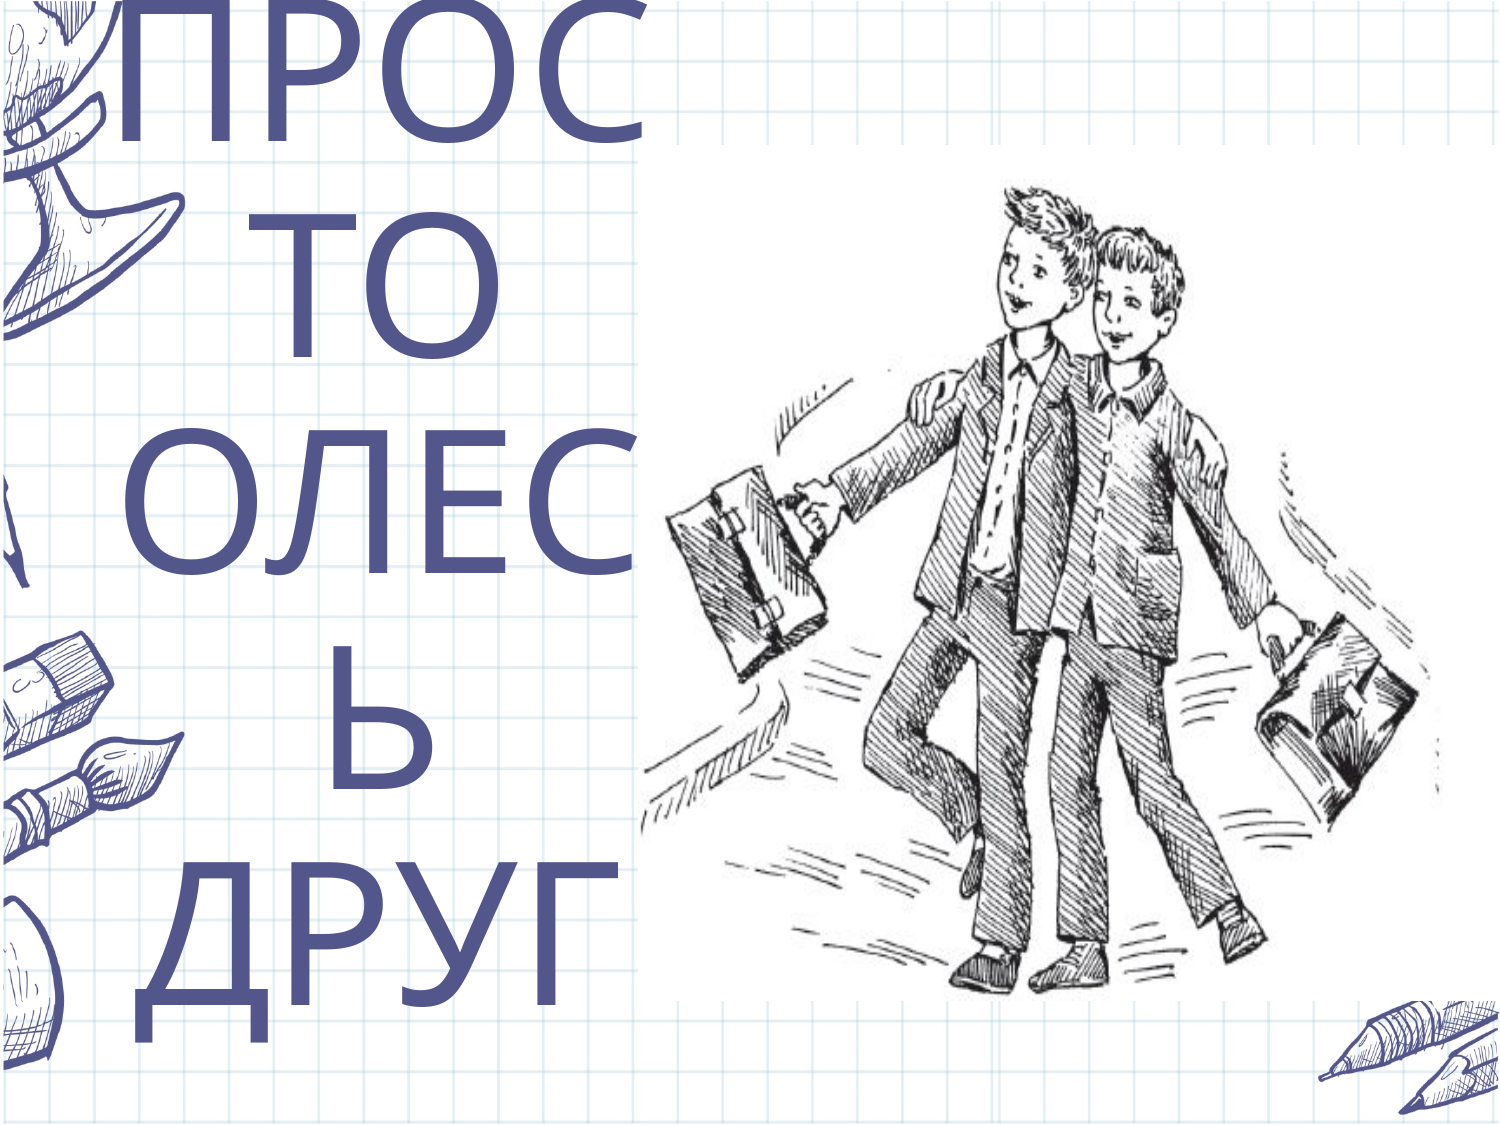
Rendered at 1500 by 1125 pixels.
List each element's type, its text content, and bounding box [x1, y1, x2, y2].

title ПРОСТО ОЛЕСЬ ДРУГ [67, 400, 637, 618]
picture [0, 0, 1500, 1125]
